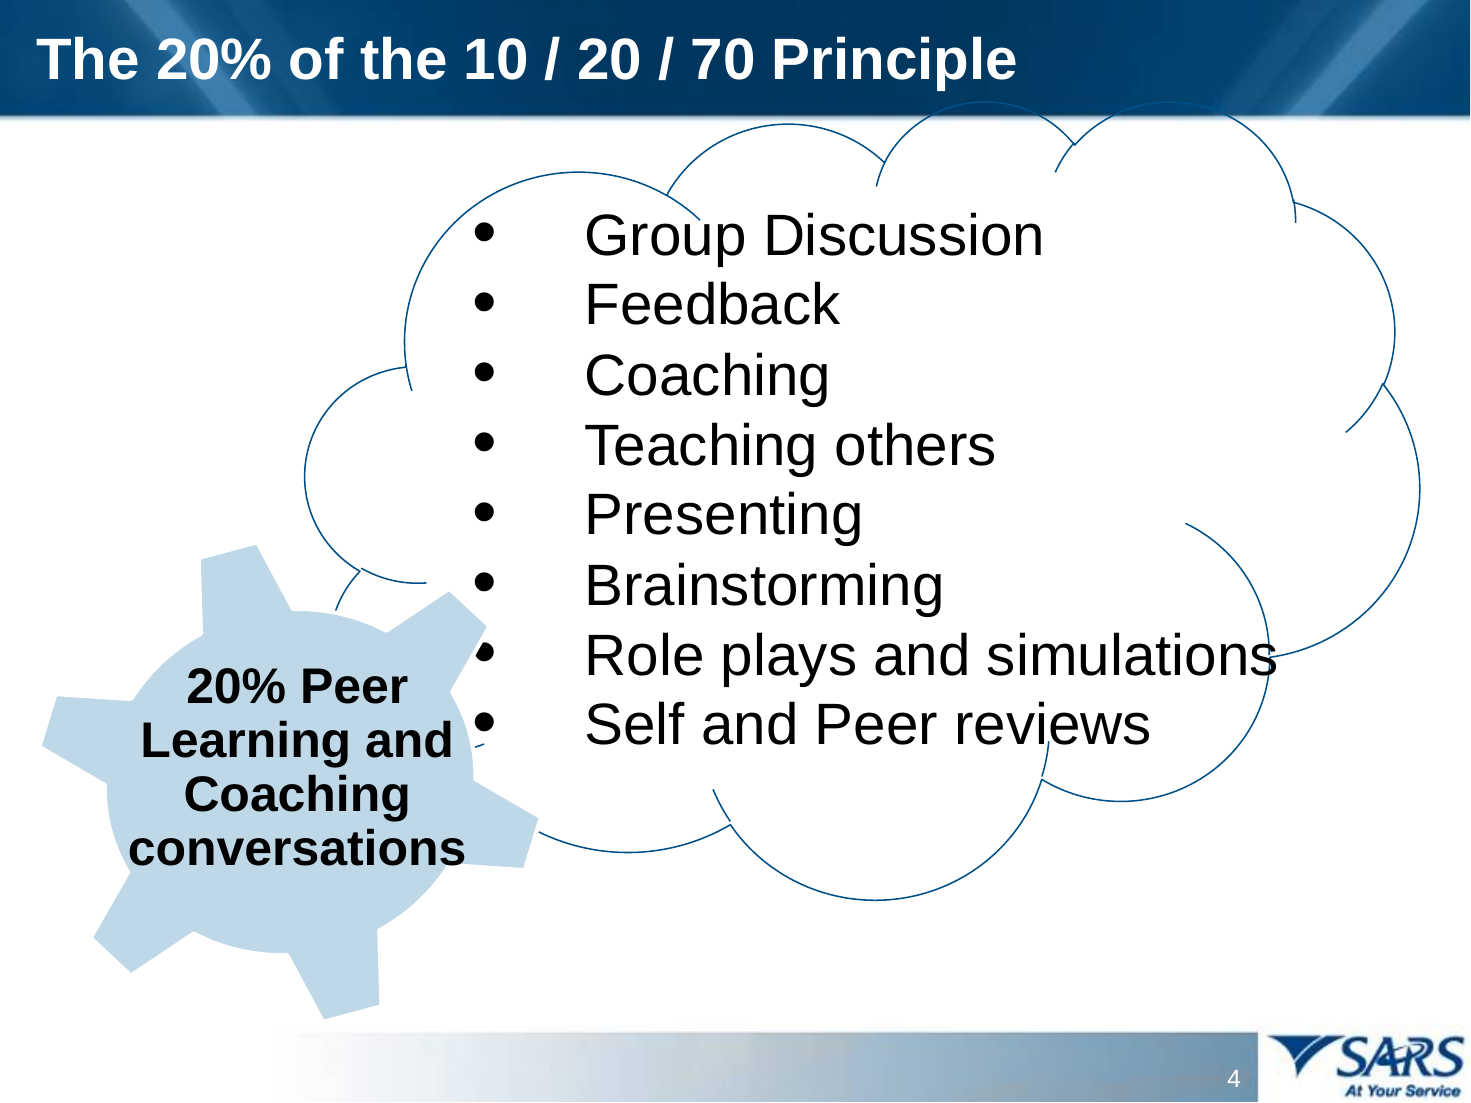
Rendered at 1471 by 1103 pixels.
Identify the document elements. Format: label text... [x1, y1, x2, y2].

picture [0, 0, 1471, 1102]
text_box Group Discussion Feedback Coaching Teaching others Presenting Brainstorming Role plays and simulations Self and Peer reviews [457, 189, 1420, 764]
text_box [670, 101, 1291, 189]
text_box [781, 173, 882, 189]
slide_number 3 [1102, 1062, 1242, 1094]
text_box The 20% of the 10 / 20 / 70 Principle [21, 13, 1067, 99]
text_box [899, 159, 1139, 189]
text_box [29, 535, 551, 1029]
text_box [304, 220, 457, 534]
text_box [555, 764, 1221, 901]
text_box [502, 172, 655, 189]
